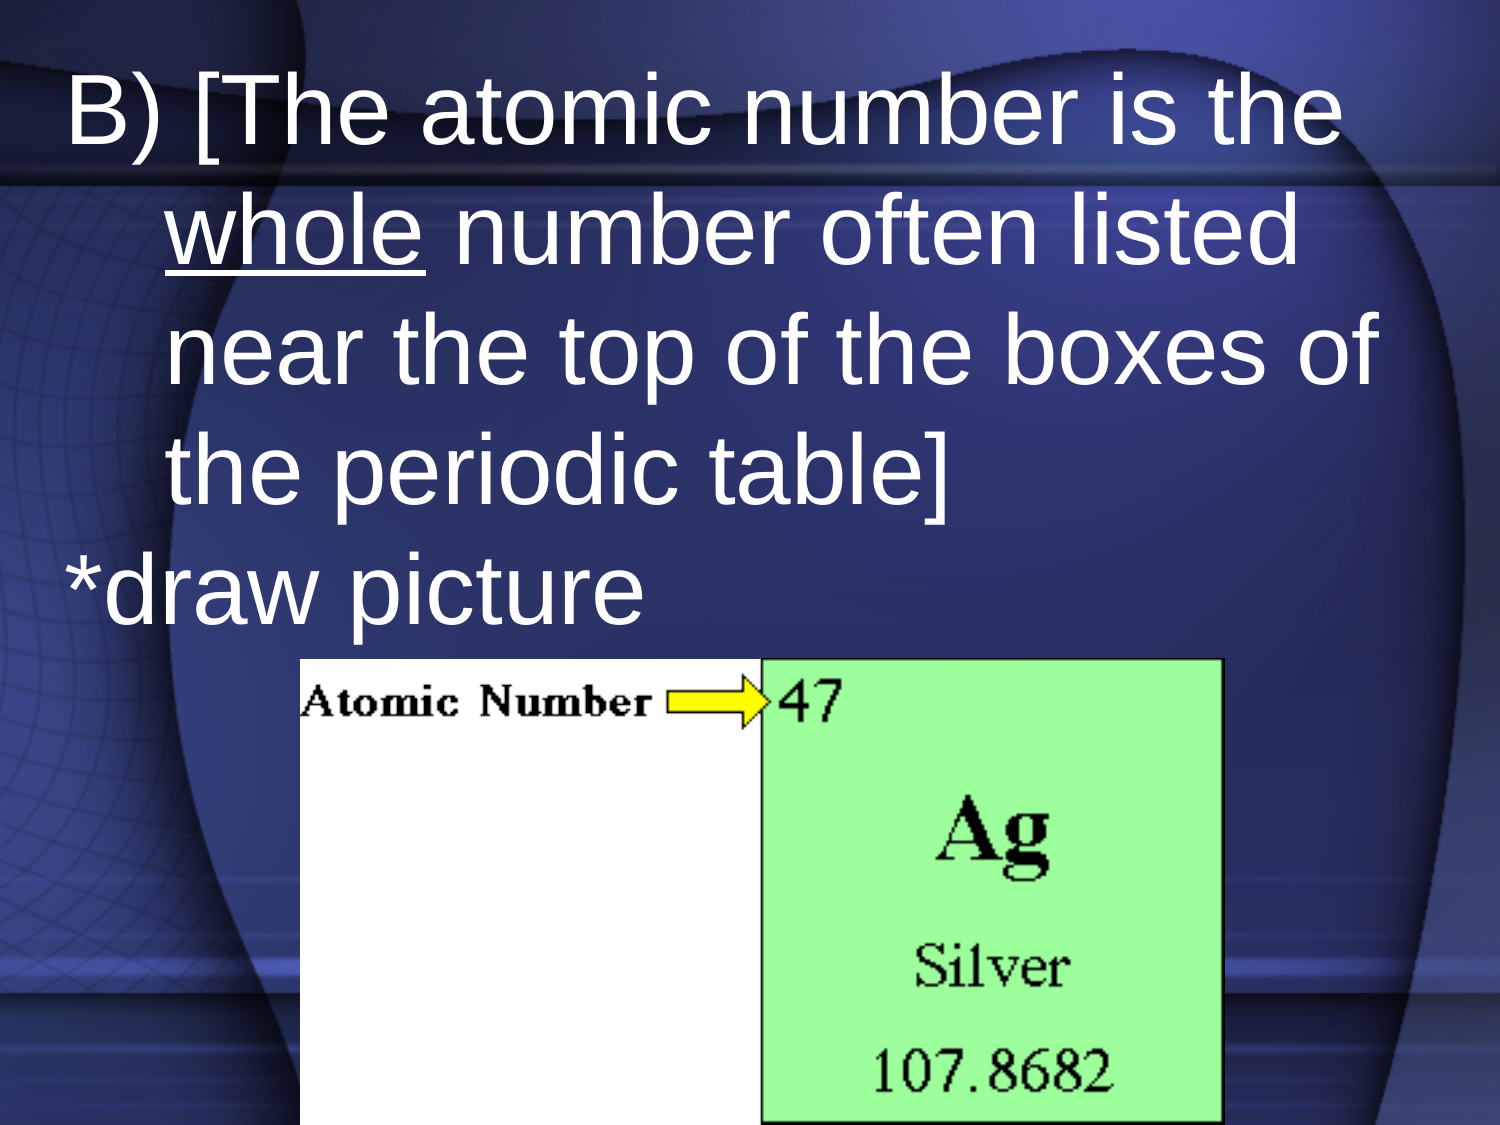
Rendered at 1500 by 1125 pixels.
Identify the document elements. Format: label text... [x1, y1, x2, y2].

text_box B) [The atomic number is the whole number often listed near the top of the boxes of the periodic table] *draw picture [49, 37, 1413, 652]
picture [0, 0, 1500, 1125]
